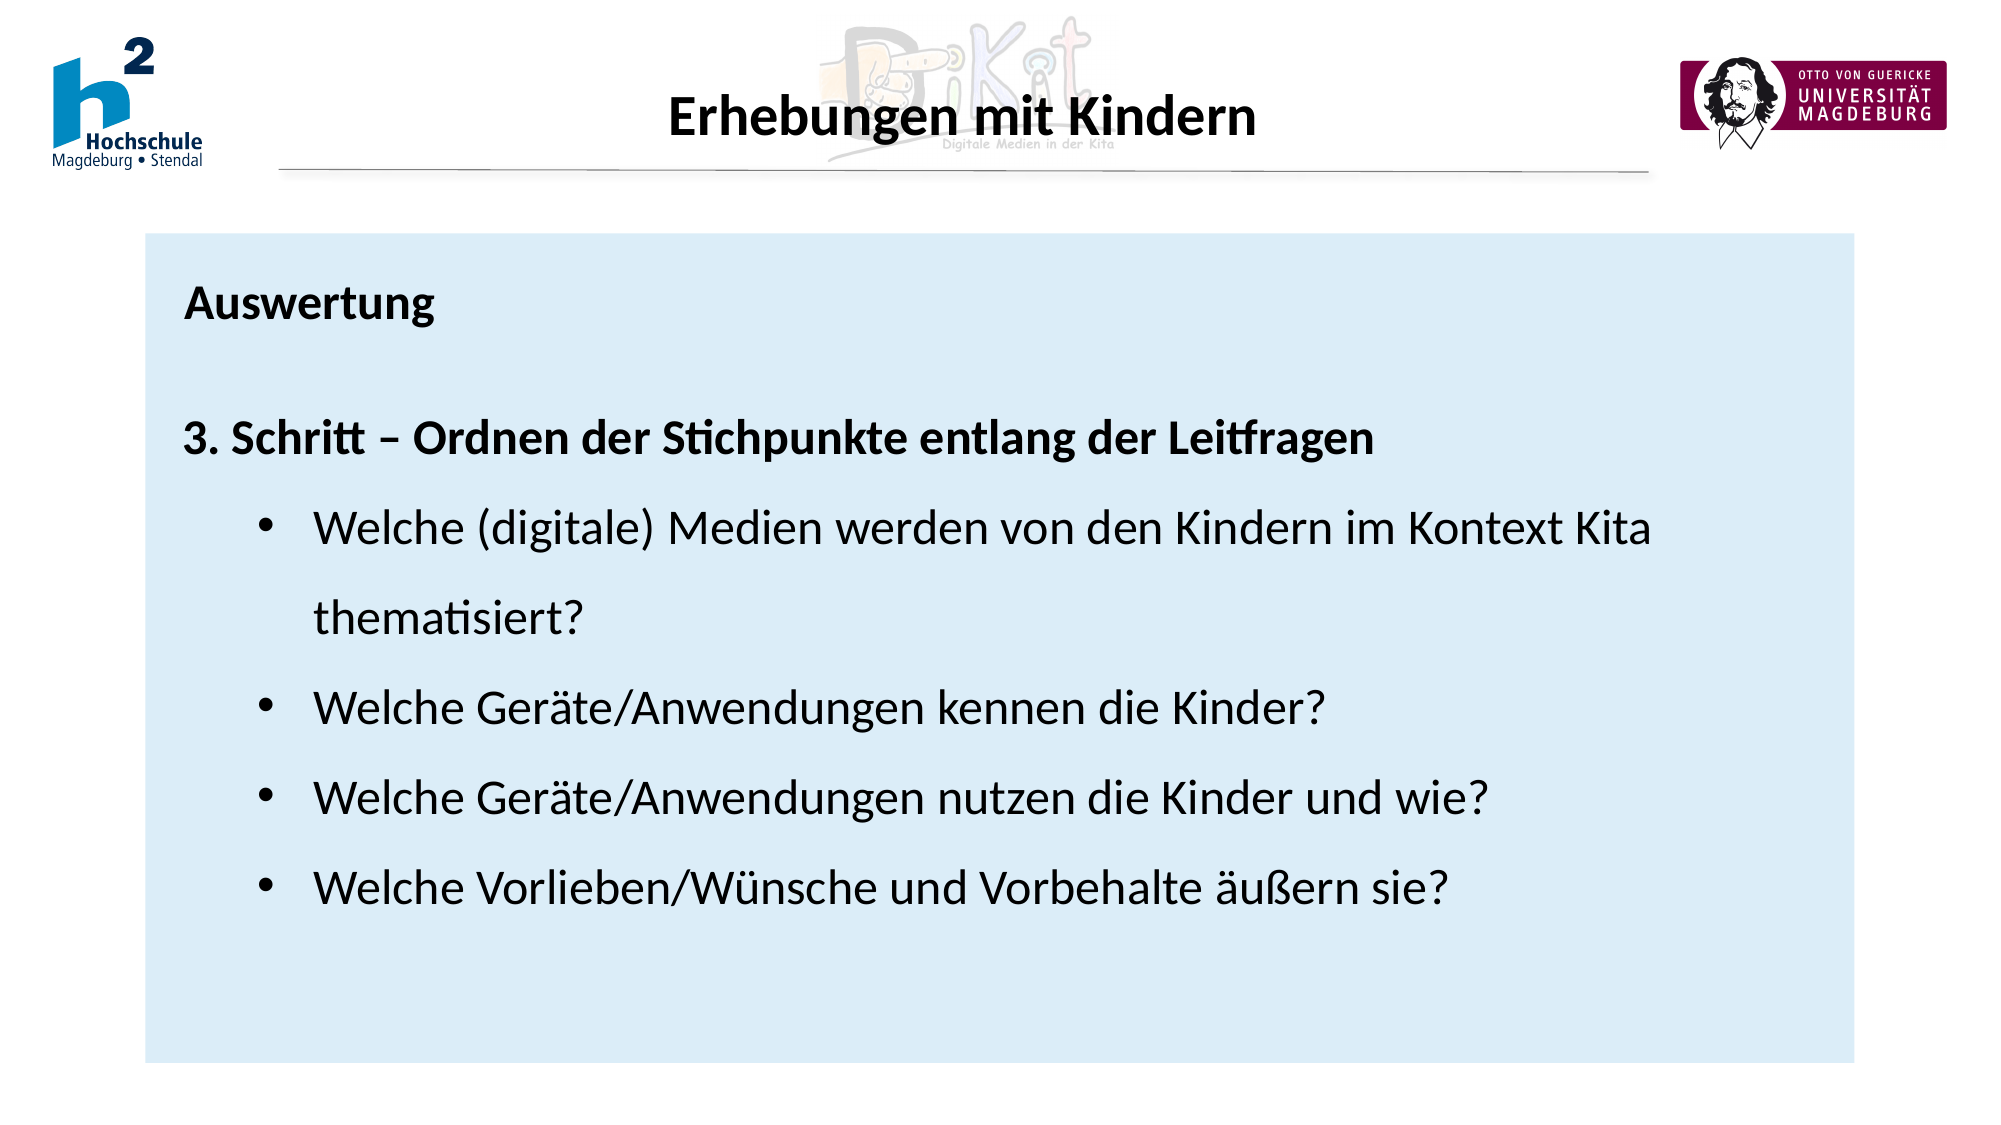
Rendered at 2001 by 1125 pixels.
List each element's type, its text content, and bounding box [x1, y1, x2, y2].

text_box Erhebungen mit Kindern [278, 69, 811, 155]
text_box Erhebungen mit Kindern [1122, 69, 1649, 155]
picture [1680, 57, 1947, 150]
picture [53, 37, 202, 170]
text_box Auswertung 3. Schritt – Ordnen der Stichpunkte entlang der Leitfragen Welche (digitale) Medien werden von den Kindern im Kontext Kita thematisiert? Welche Geräte/Anwendungen kennen die Kinder? Welche Geräte/Anwendungen nutzen die Kinder und wie? Welche Vorlieben/Wünsche und Vorbehalte äußern sie? [167, 231, 1893, 1062]
picture [816, 14, 1119, 170]
text_box [142, 233, 1868, 1063]
